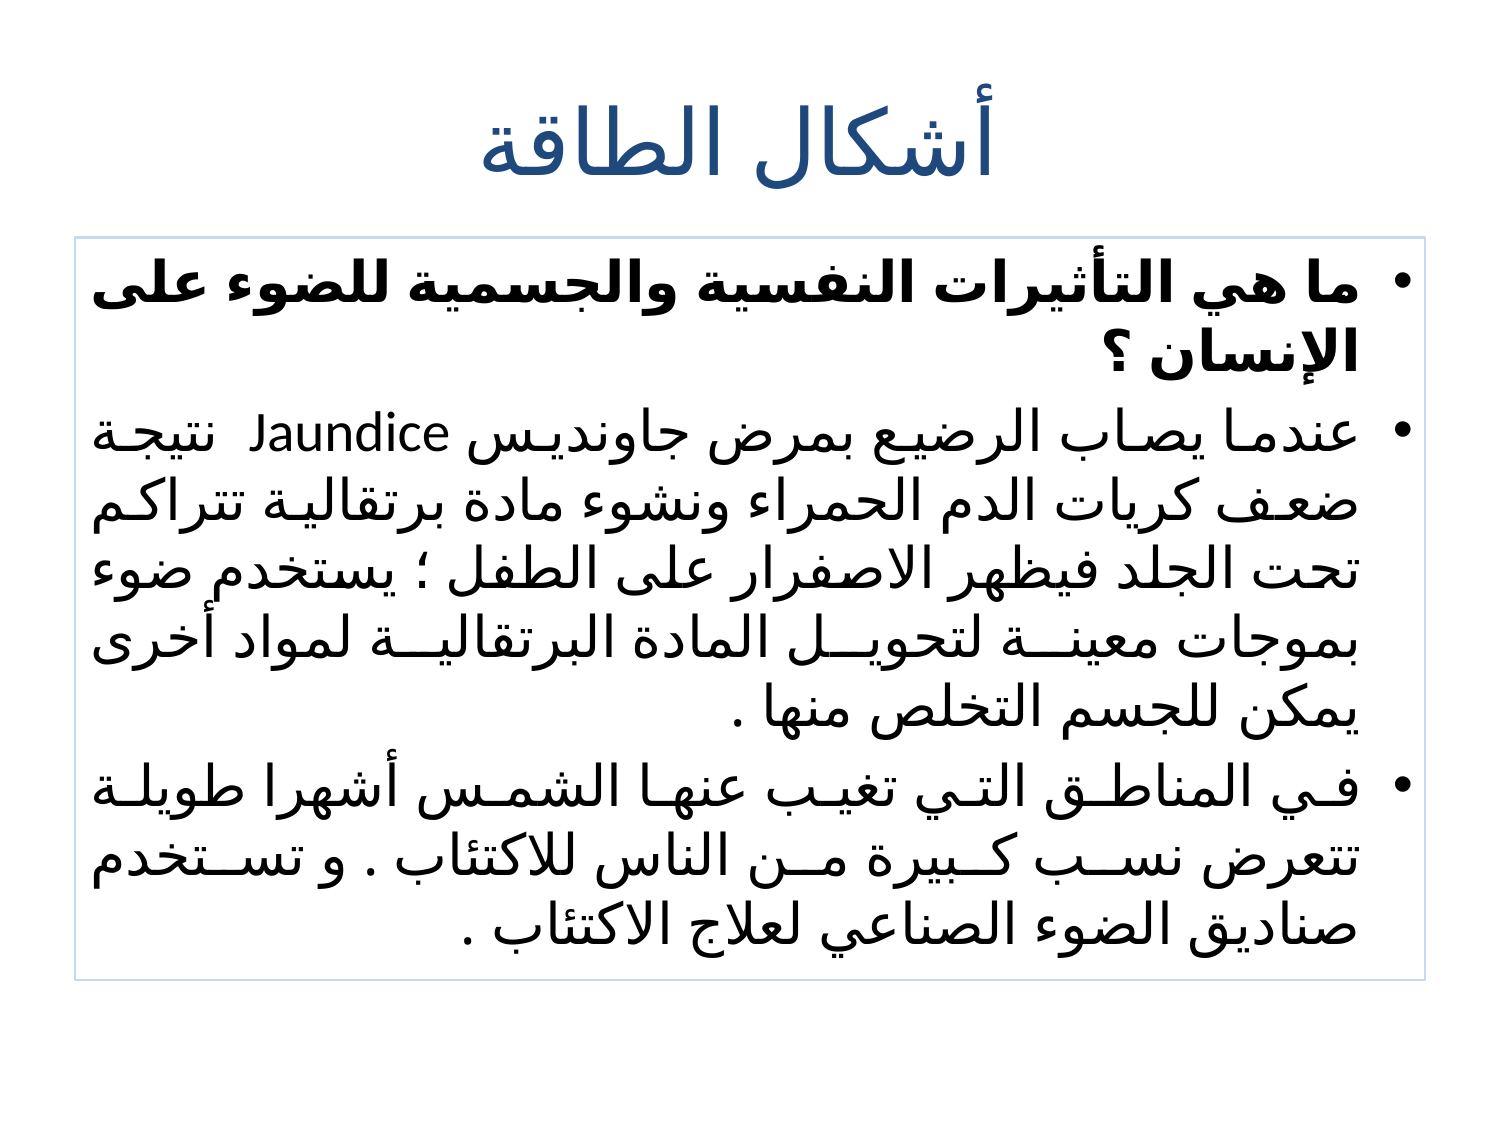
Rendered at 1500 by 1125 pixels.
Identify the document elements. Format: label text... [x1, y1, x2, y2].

list ما هي التأثيرات النفسية والجسمية للضوء على الإنسان ؟ عندما يصاب الرضيع بمرض جاونديس Jaundice نتيجة ضعف كريات الدم الحمراء ونشوء مادة برتقالية تتراكم تحت الجلد فيظهر الاصفرار على الطفل ؛ يستخدم ضوء بموجات معينة لتحويل المادة البرتقالية لمواد أخرى يمكن للجسم التخلص منها . في المناطق التي تغيب عنها الشمس أشهرا طويلة تتعرض نسب كبيرة من الناس للاكتئاب . و تستخدم صناديق الضوء الصناعي لعلاج الاكتئاب . [75, 237, 1425, 980]
title أشكال الطاقة [75, 45, 1425, 233]
